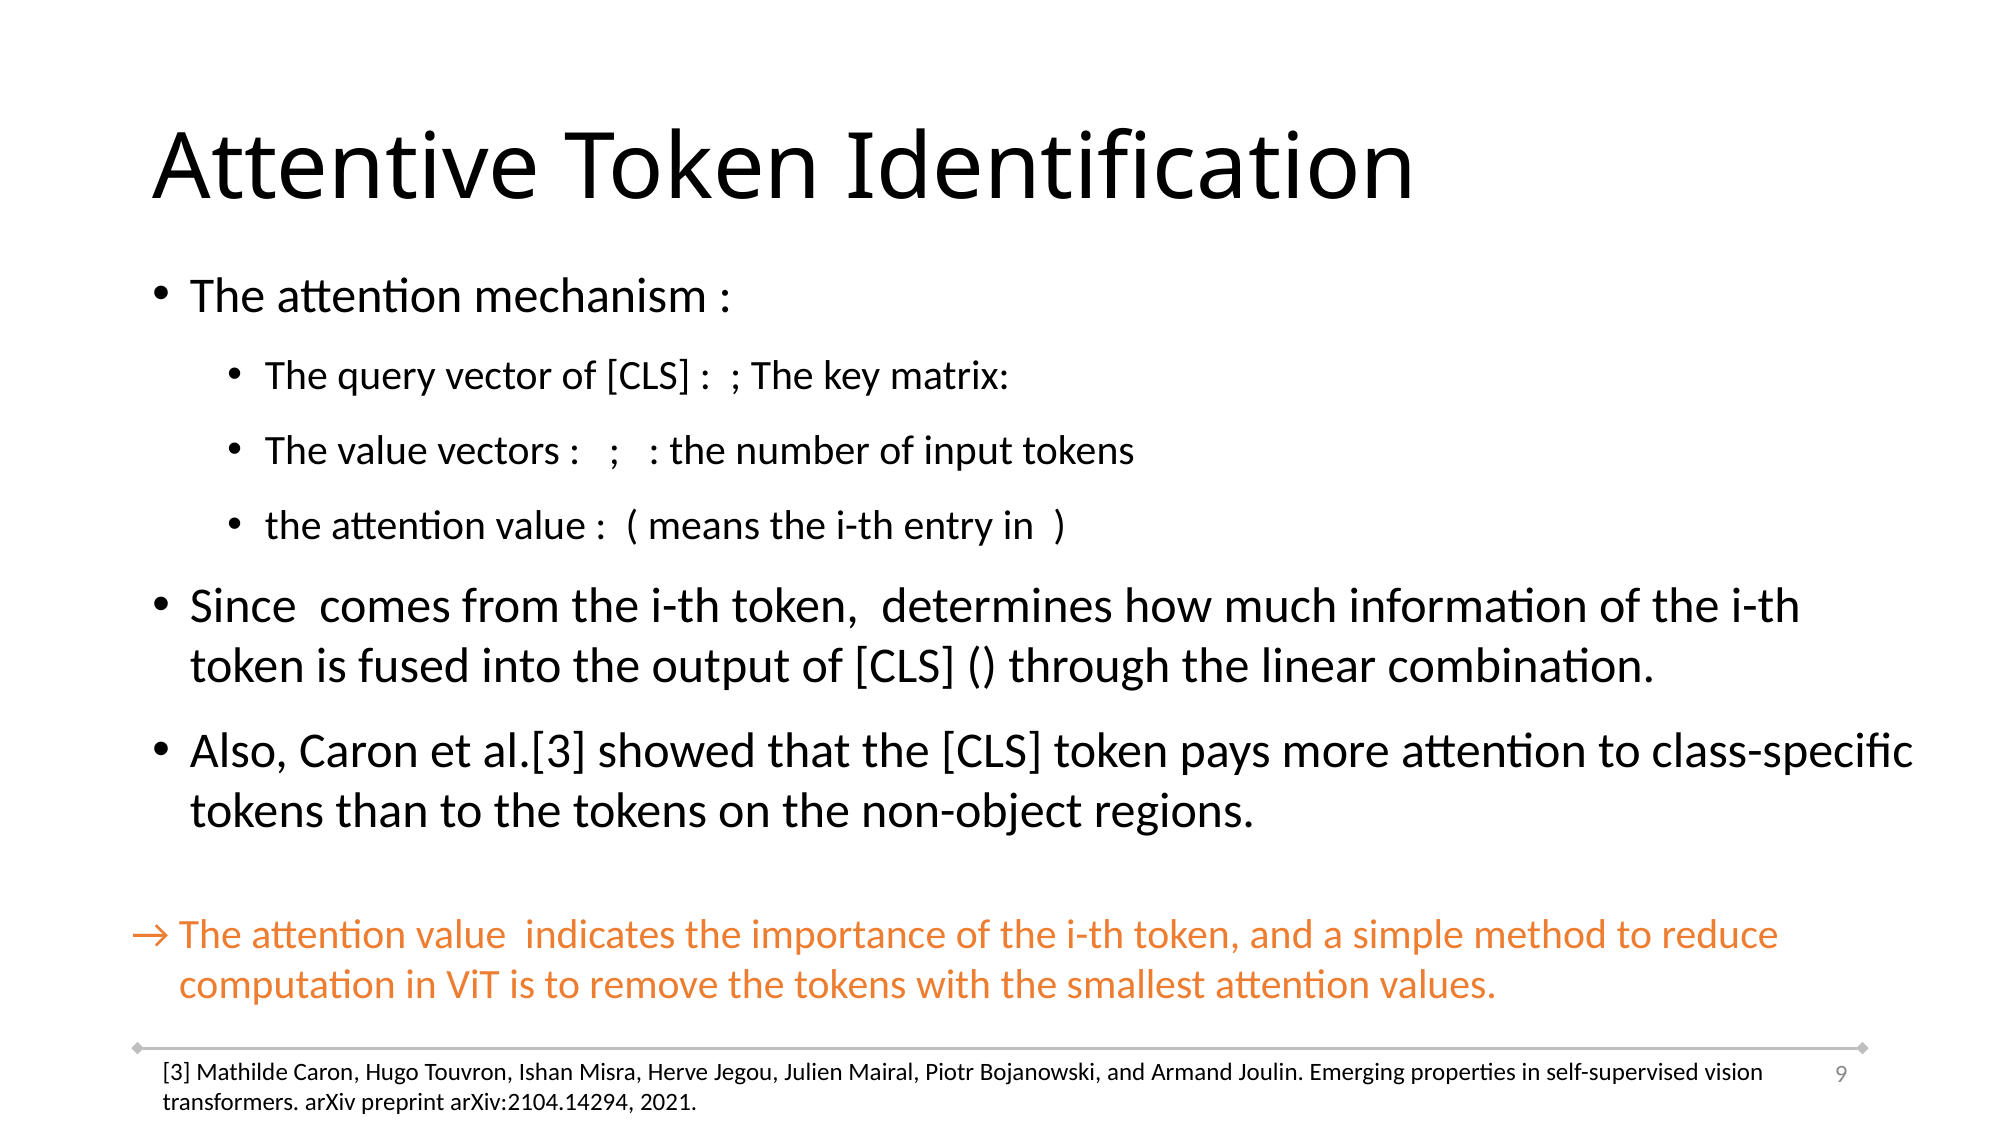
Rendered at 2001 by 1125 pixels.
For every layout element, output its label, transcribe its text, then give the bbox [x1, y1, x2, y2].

slide_number 9 [1412, 1042, 1861, 1047]
title Attentive Token Identification [137, 59, 1863, 278]
text_box [3] Mathilde Caron, Hugo Touvron, Ishan Misra, Herve Jegou, Julien Mairal, Piotr Bojanowski, and Armand Joulin. Emerging properties in self-supervised vision transformers. arXiv preprint arXiv:2104.14294, 2021. [147, 1049, 1853, 1123]
slide_number 9 [1853, 1050, 1863, 1103]
